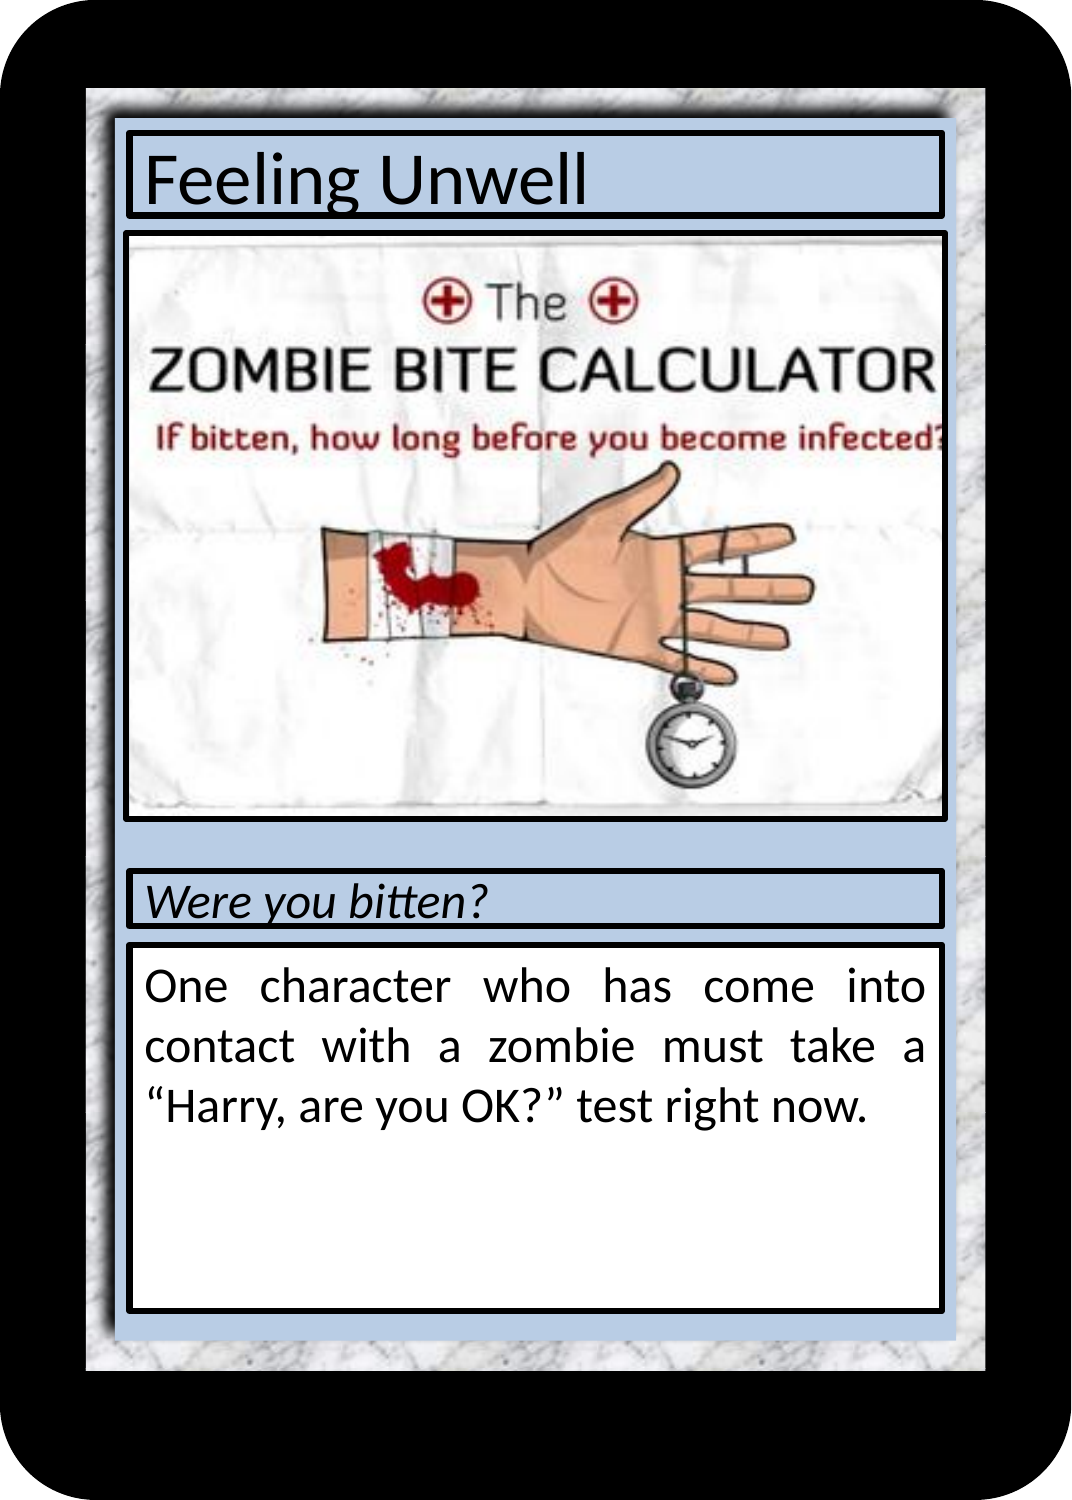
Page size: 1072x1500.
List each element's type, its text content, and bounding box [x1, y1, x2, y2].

title Feeling Unwell [126, 130, 945, 219]
list Were you bitten? [126, 868, 945, 929]
list One character who has come into contact with a zombie must take a “Harry, are you OK?” test right now. [126, 942, 945, 1314]
picture [85, 88, 986, 1371]
